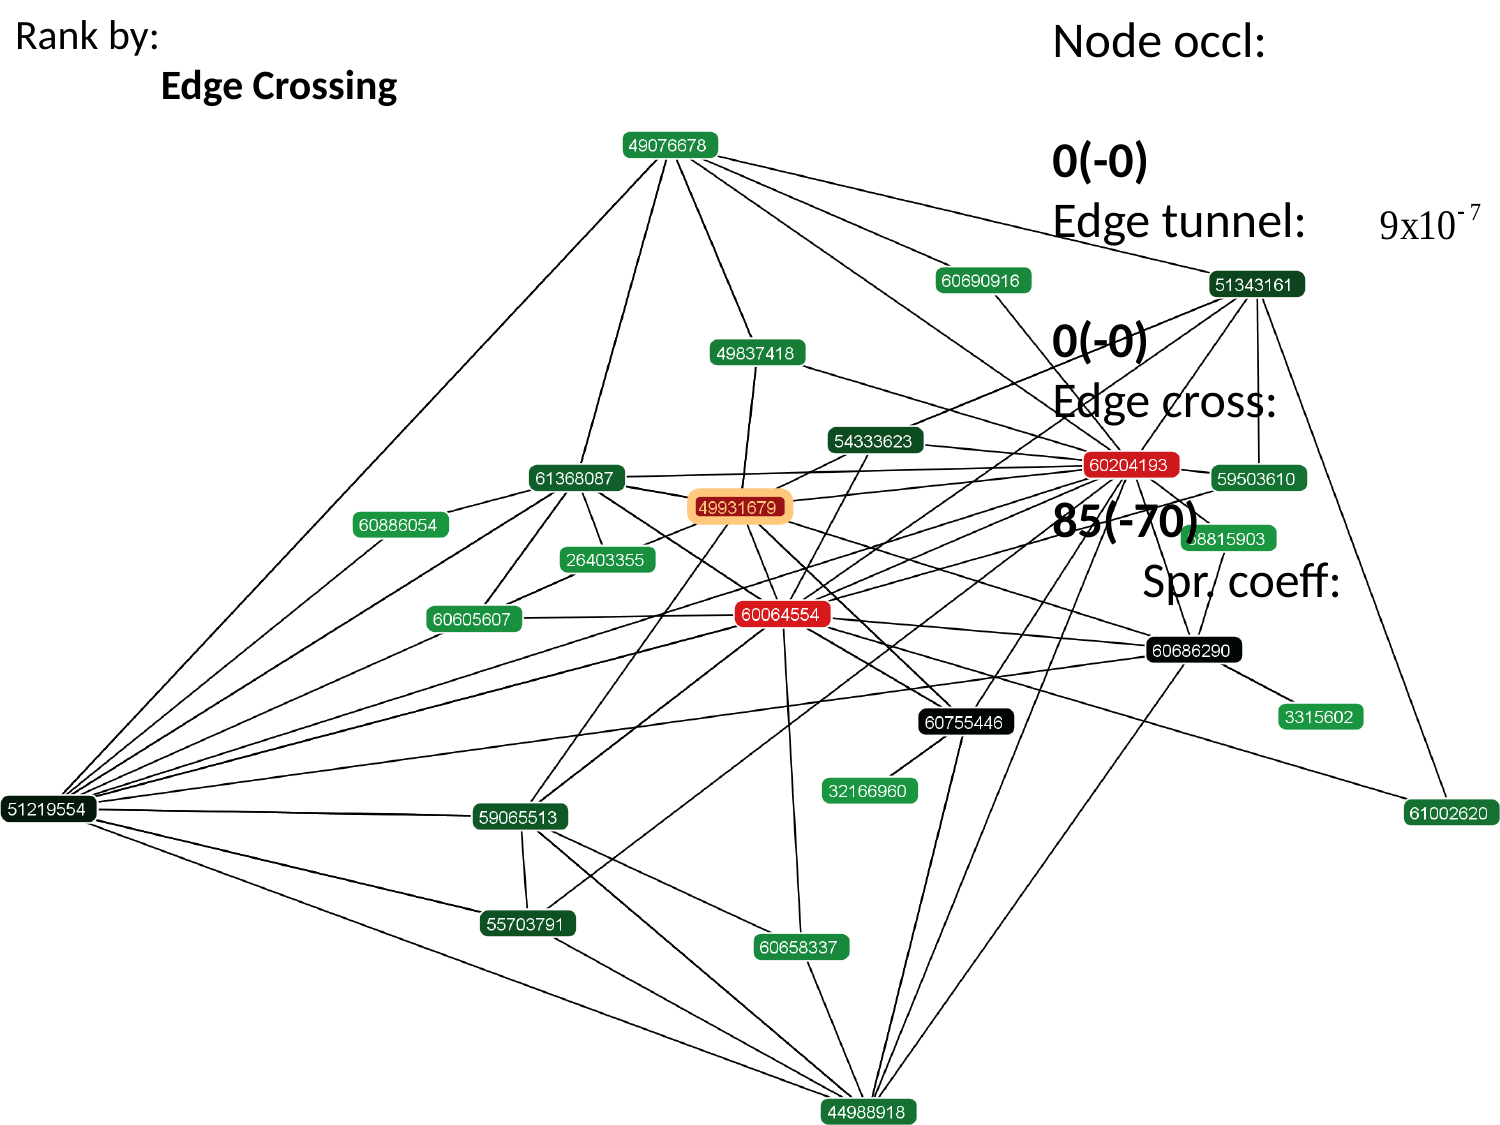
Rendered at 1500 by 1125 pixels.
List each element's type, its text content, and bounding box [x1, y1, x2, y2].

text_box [1374, 193, 1488, 251]
text_box Rank by: Edge Crossing [0, 0, 413, 115]
picture [0, 131, 1500, 1125]
text_box Node occl: 0(-0) Edge tunnel: 0(-0) Edge cross: 85(-70) Spr. coeff: [1037, 0, 1500, 131]
